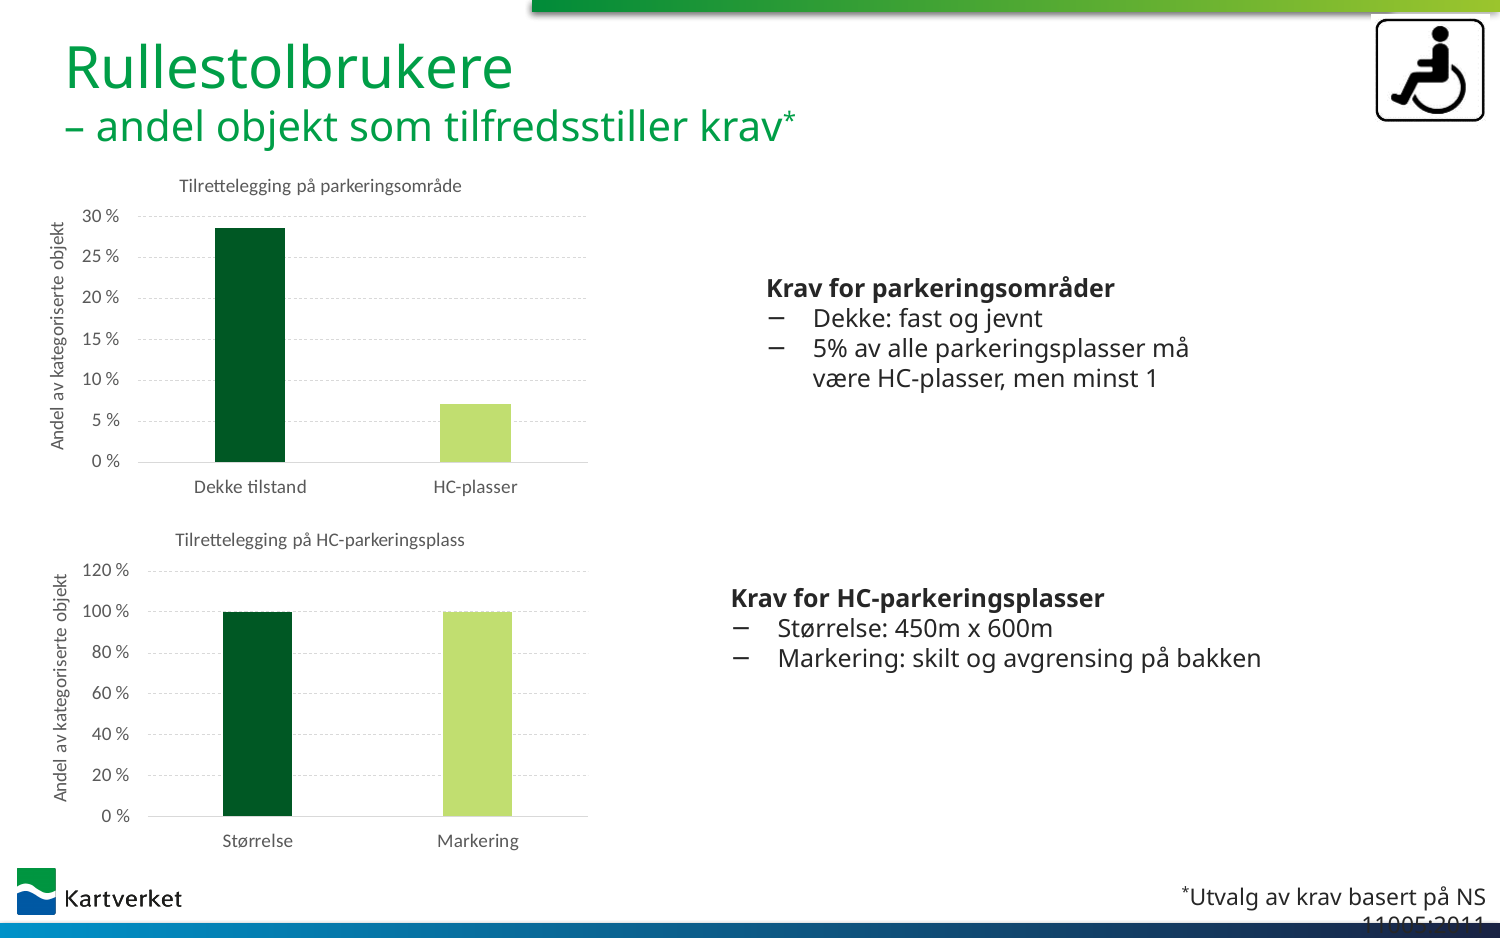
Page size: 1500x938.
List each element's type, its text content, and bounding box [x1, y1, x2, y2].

text_box Rullestolbrukere – andel objekt som tilfredsstiller krav* [49, 23, 1431, 158]
text_box *Utvalg av krav basert på NS 11005:2011 [1068, 873, 1500, 938]
text_box Krav for parkeringsområder Dekke: fast og jevnt 5% av alle parkeringsplasser må være HC-plasser, men minst 1 [751, 264, 1232, 400]
picture [41, 520, 599, 859]
picture [41, 166, 599, 505]
text_box Krav for HC-parkeringsplasser Størrelse: 450m x 600m Markering: skilt og avgrensing på bakken [715, 574, 1278, 680]
picture [1371, 13, 1491, 127]
